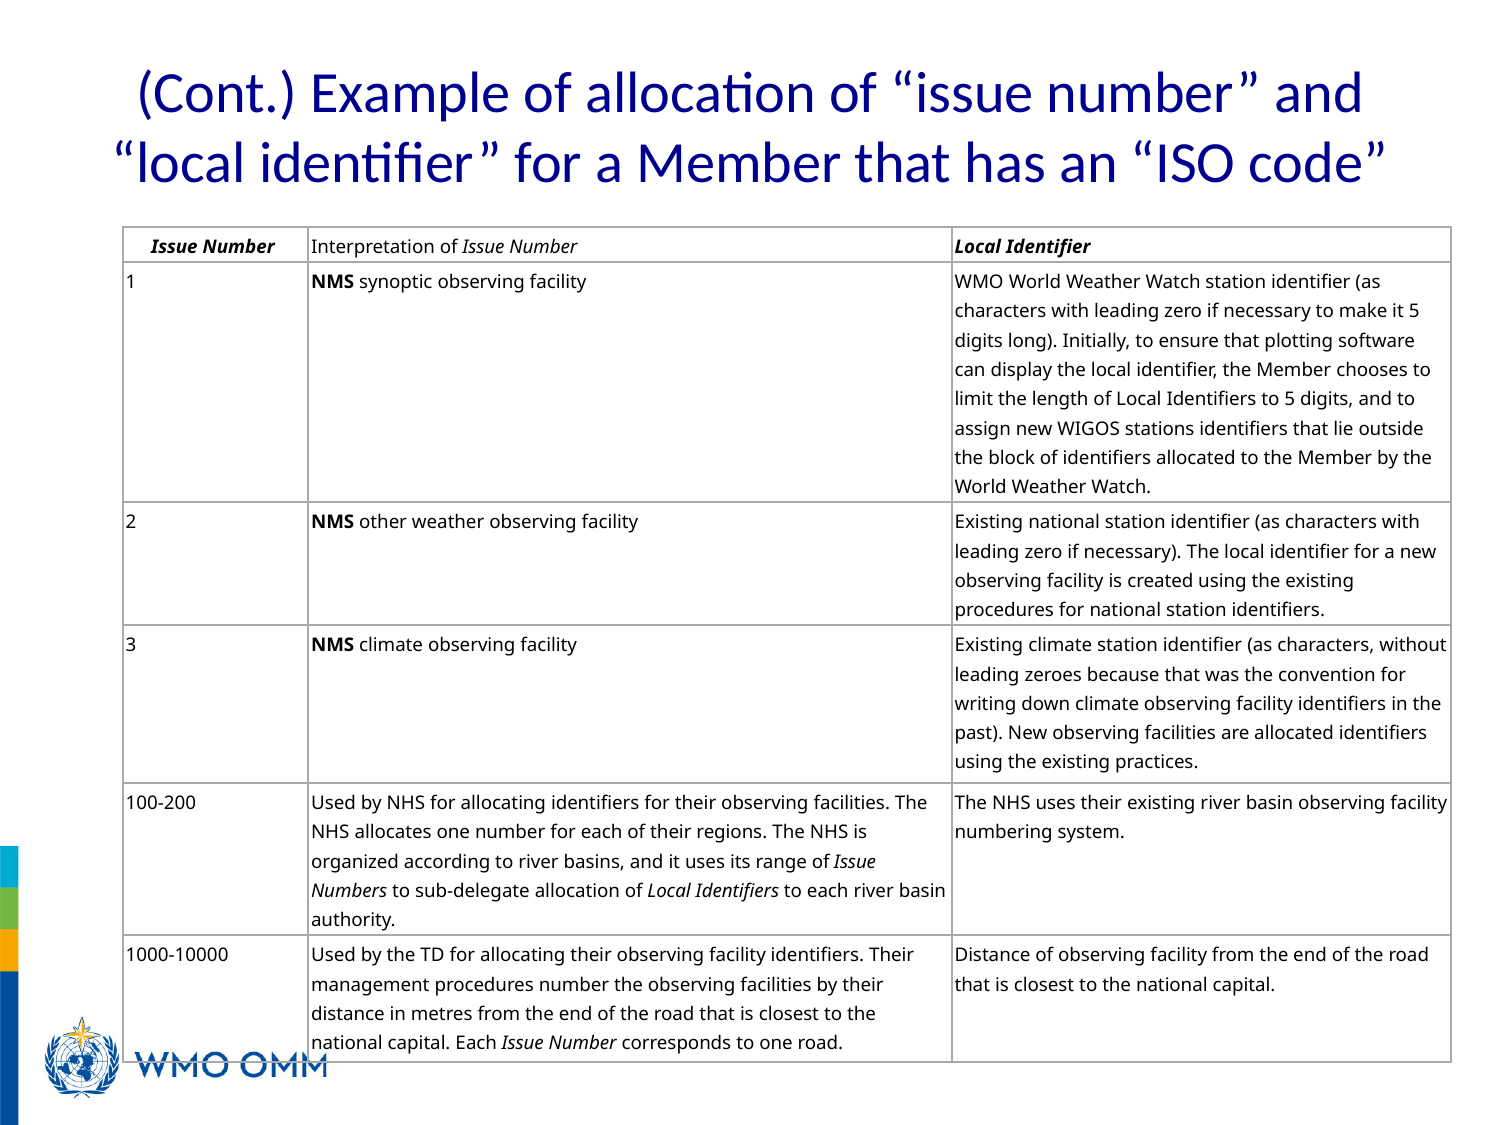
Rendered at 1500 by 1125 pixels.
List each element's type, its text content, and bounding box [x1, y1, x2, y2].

title (Cont.) Example of allocation of “issue number” and “local identifier” for a Member that has an “ISO code” [75, 45, 1425, 203]
table_cell Existing climate station identifier (as characters, without leading zeroes because that was the convention for writing down climate observing facility identifiers in the past). New observing facilities are allocated identifiers using the existing practices. [953, 626, 1450, 782]
table_cell Existing national station identifier (as characters with leading zero if necessary). The local identifier for a new observing facility is created using the existing procedures for national station identifiers. [953, 503, 1450, 624]
table_cell 3 [124, 626, 307, 782]
table_cell NMS climate observing facility [309, 626, 951, 782]
table_cell 100-200 [124, 784, 307, 934]
table_cell The NHS uses their existing river basin observing facility numbering system. [953, 784, 1450, 934]
table_cell Used by NHS for allocating identifiers for their observing facilities. The NHS allocates one number for each of their regions. The NHS is organized according to river basins, and it uses its range of Issue Numbers to sub-delegate allocation of Local Identifiers to each river basin authority. [309, 784, 951, 934]
picture [0, 845, 327, 1125]
table_cell 1 [124, 263, 307, 501]
table_header Local Identifier [953, 228, 1450, 261]
table_header Interpretation of Issue Number [309, 228, 951, 261]
table_cell 1000-10000 [124, 936, 307, 1061]
table_cell NMS other weather observing facility [309, 503, 951, 624]
table_cell Distance of observing facility from the end of the road that is closest to the national capital. [953, 936, 1450, 1061]
table_header Issue Number [124, 228, 307, 261]
table_cell 2 [124, 503, 307, 624]
table_cell Used by the TD for allocating their observing facility identifiers. Their management procedures number the observing facilities by their distance in metres from the end of the road that is closest to the national capital. Each Issue Number corresponds to one road. [309, 936, 951, 1061]
table_cell NMS synoptic observing facility [309, 263, 951, 501]
table_cell WMO World Weather Watch station identifier (as characters with leading zero if necessary to make it 5 digits long). Initially, to ensure that plotting software can display the local identifier, the Member chooses to limit the length of Local Identifiers to 5 digits, and to assign new WIGOS stations identifiers that lie outside the block of identifiers allocated to the Member by the World Weather Watch. [953, 263, 1450, 501]
